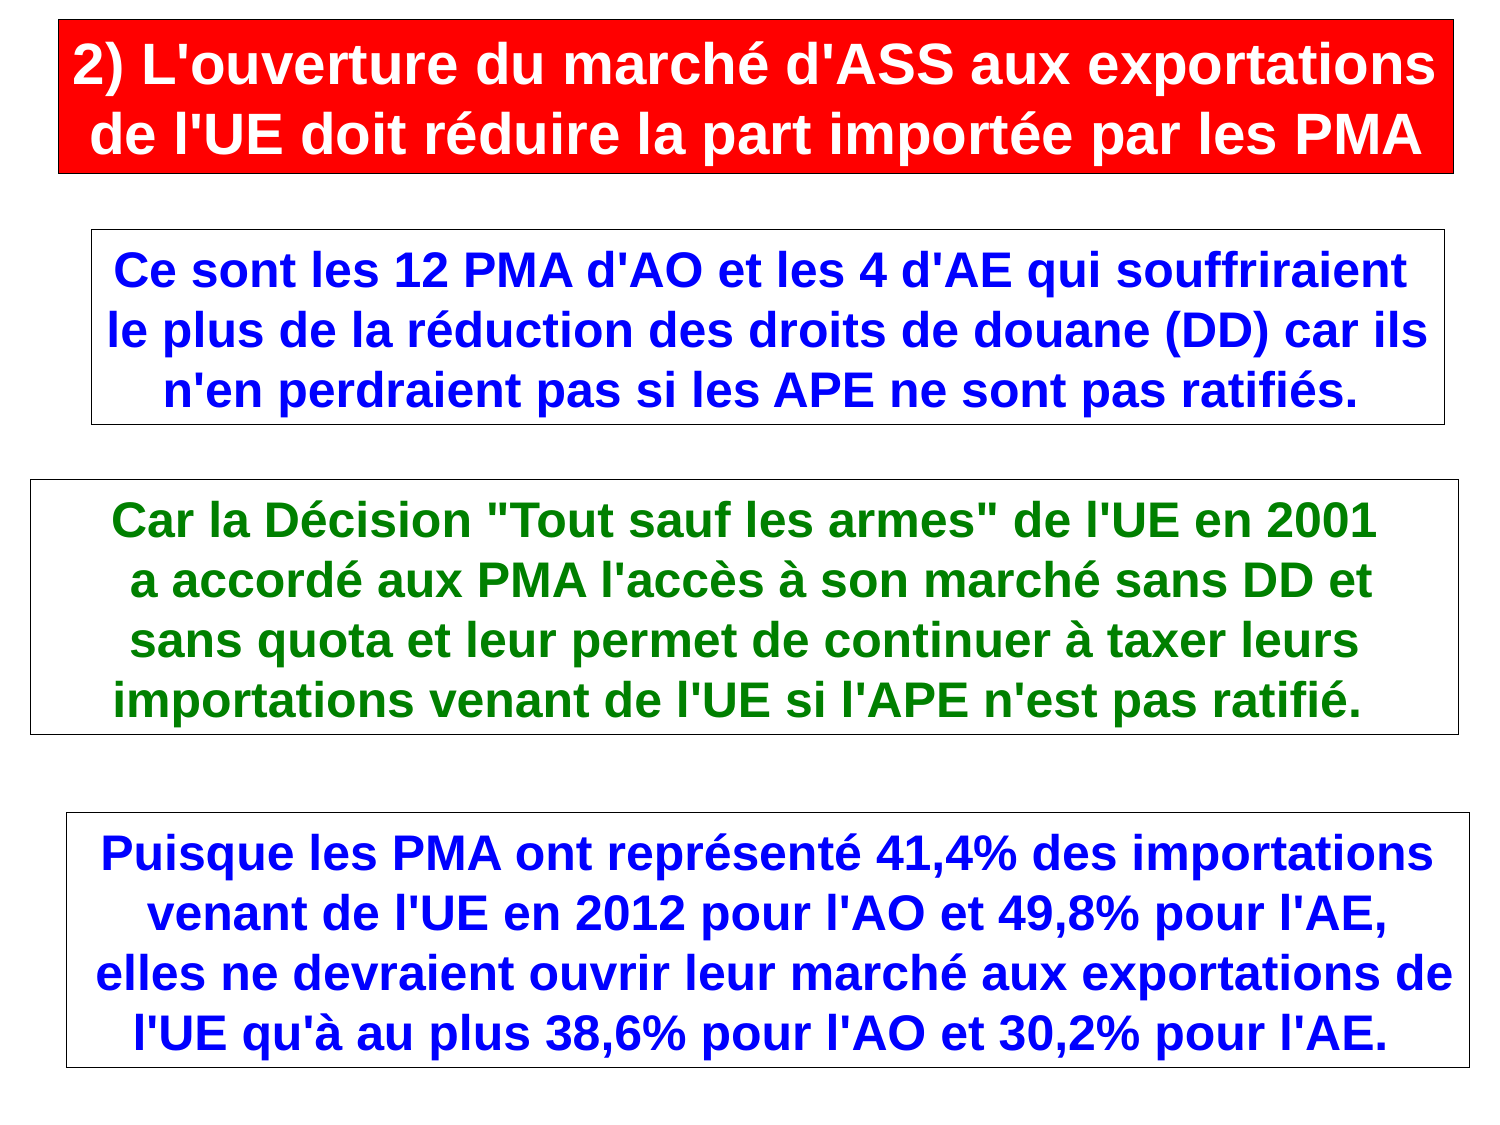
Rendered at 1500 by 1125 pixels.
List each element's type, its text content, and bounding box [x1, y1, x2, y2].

text_box Ce sont les 12 PMA d'AO et les 4 d'AE qui souffriraient le plus de la réduction des droits de douane (DD) car ils n'en perdraient pas si les APE ne sont pas ratifiés. [91, 229, 1445, 425]
text_box Car la Décision "Tout sauf les armes" de l'UE en 2001 a accordé aux PMA l'accès à son marché sans DD et sans quota et leur permet de continuer à taxer leurs importations venant de l'UE si l'APE n'est pas ratifié. [30, 479, 1459, 735]
text_box 2) L'ouverture du marché d'ASS aux exportations de l'UE doit réduire la part importée par les PMA [58, 19, 1454, 174]
text_box Puisque les PMA ont représenté 41,4% des importations venant de l'UE en 2012 pour l'AO et 49,8% pour l'AE, elles ne devraient ouvrir leur marché aux exportations de l'UE qu'à au plus 38,6% pour l'AO et 30,2% pour l'AE. [66, 812, 1470, 1068]
